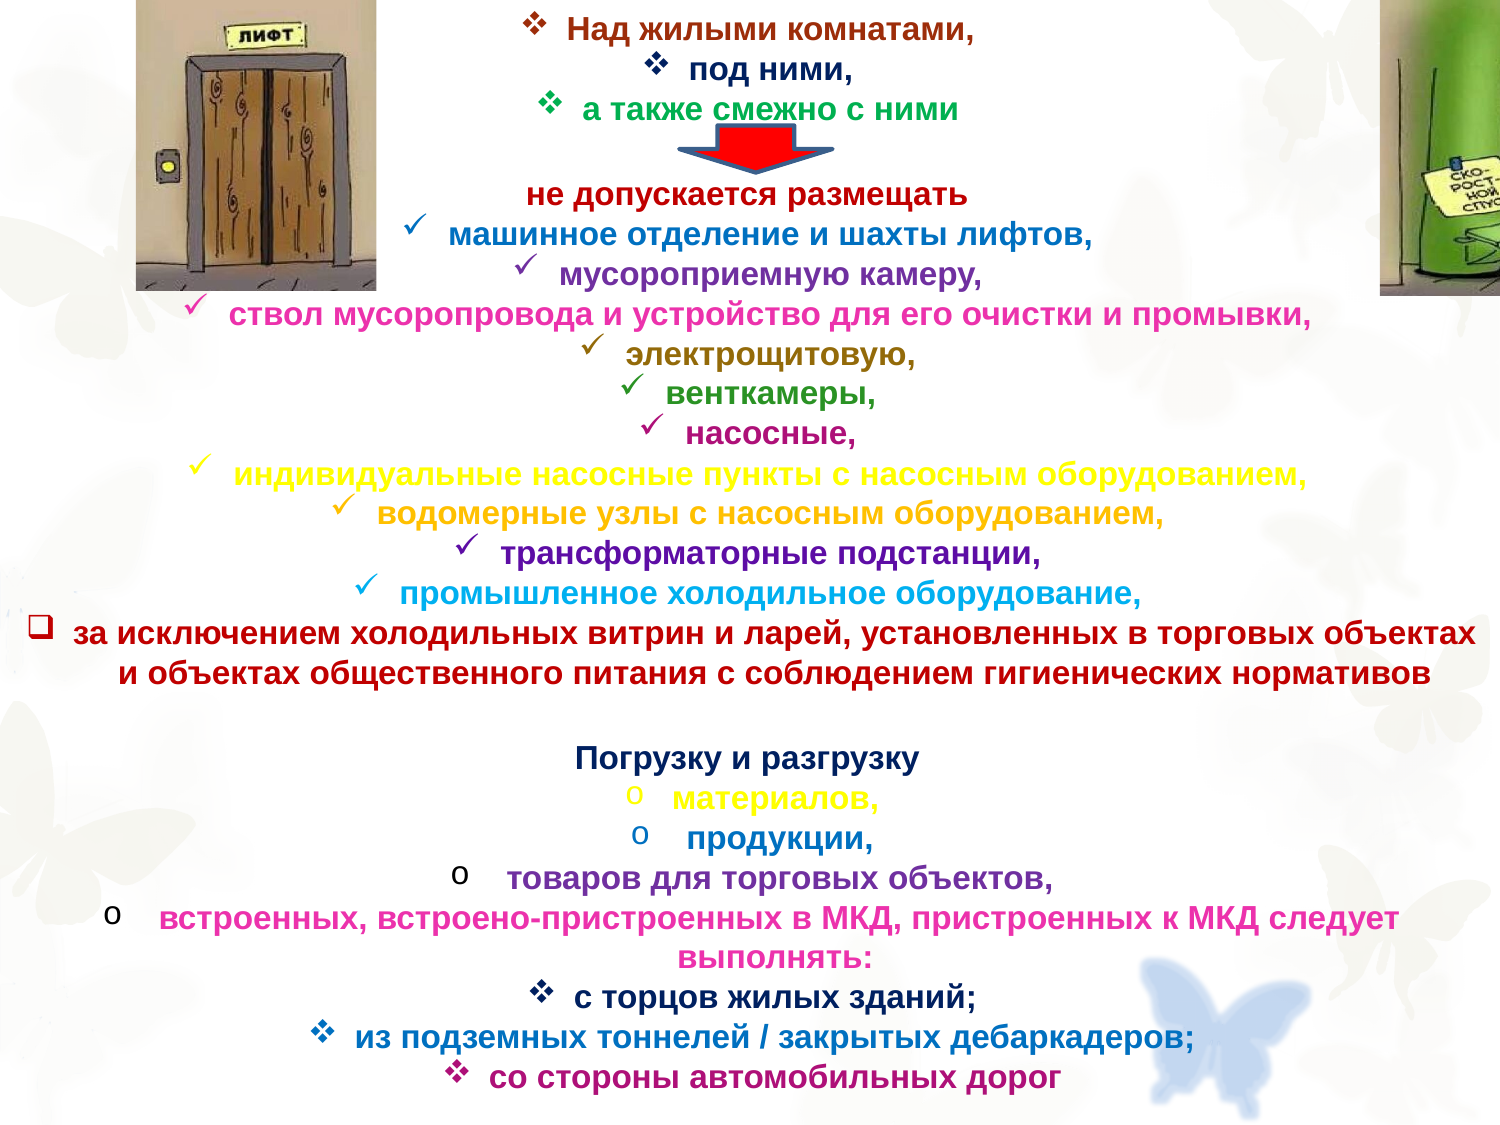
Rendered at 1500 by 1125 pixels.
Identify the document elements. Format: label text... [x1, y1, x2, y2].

text_box Над жилыми комнатами, под ними, а также смежно с ними не допускается размещать машинное отделение и шахты лифтов, мусороприемную камеру, ствол мусоропровода и устройство для его очистки и промывки, электрощитовую, венткамеры, насосные, индивидуальные насосные пункты с насосным оборудованием, водомерные узлы с насосным оборудованием, трансформаторные подстанции, промышленное холодильное оборудование, за исключением холодильных витрин и ларей, установленных в торговых объектах и объектах общественного питания с соблюдением гигиенических нормативов Погрузку и разгрузку материалов, продукции, товаров для торговых объектов, встроенных, встроено-пристроенных в МКД, пристроенных к МКД следует выполнять: с торцов жилых зданий; из подземных тоннелей / закрытых дебаркадеров; со стороны автомобильных дорог [4, 0, 1500, 1093]
text_box [677, 123, 835, 175]
picture [135, 0, 377, 291]
picture [1379, 0, 1500, 296]
